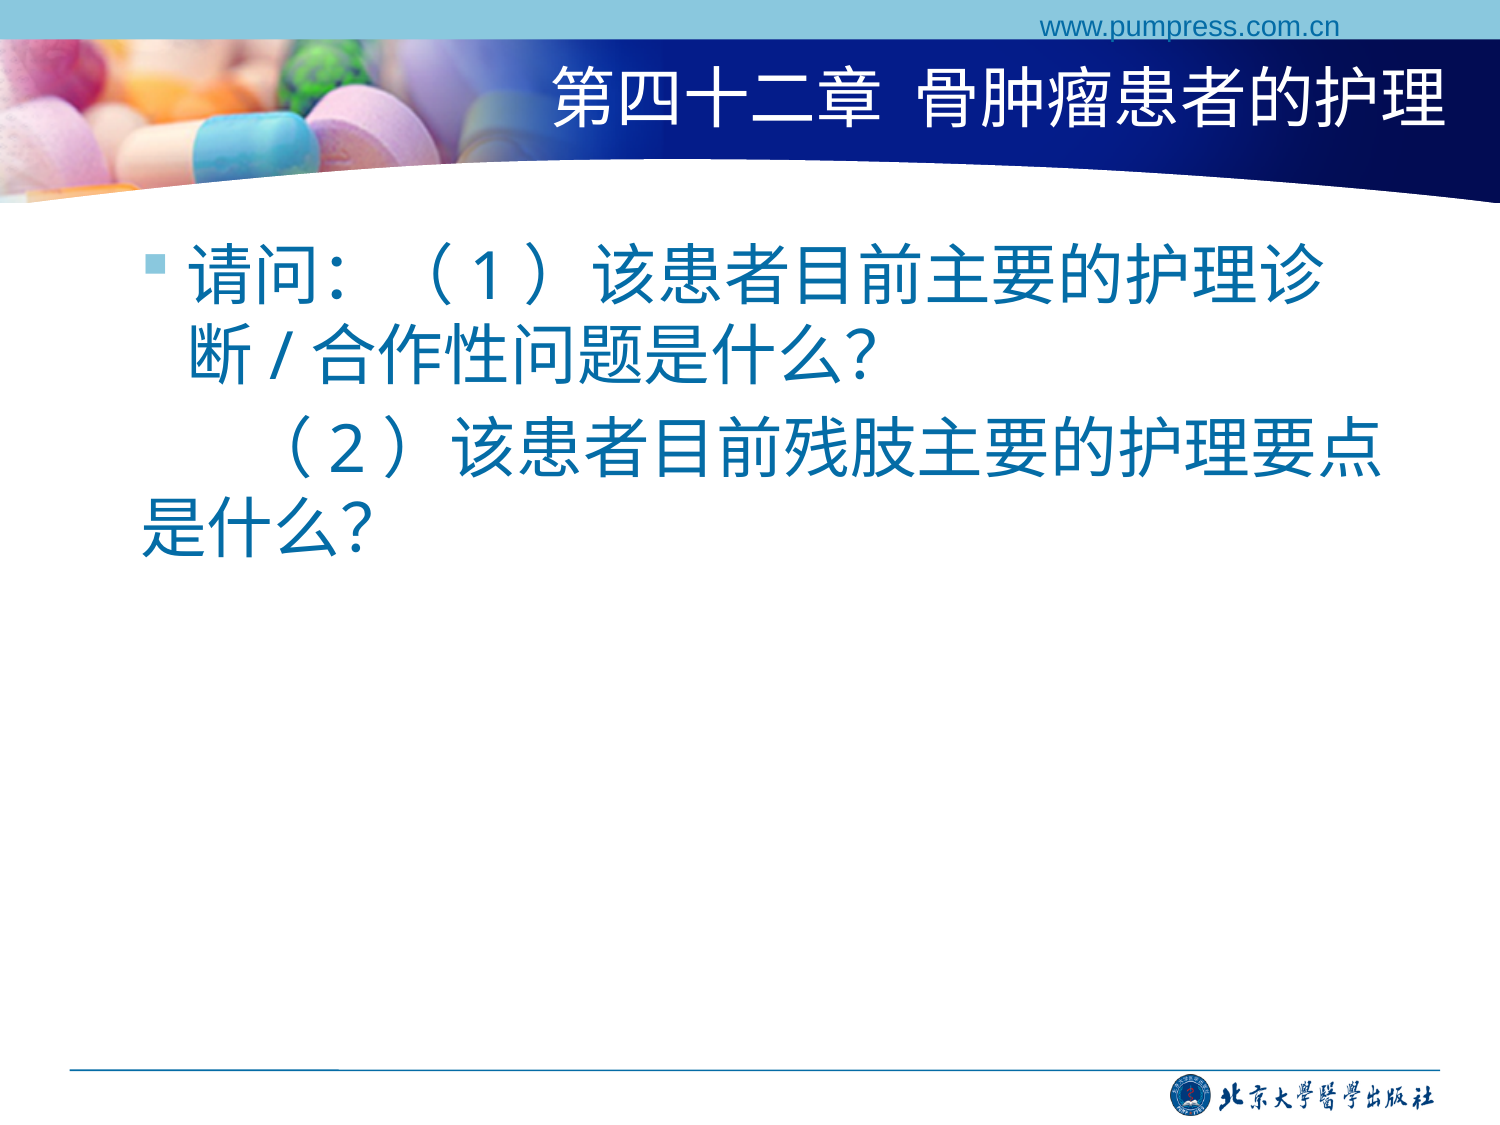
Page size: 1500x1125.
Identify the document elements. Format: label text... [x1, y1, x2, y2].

picture [0, 40, 1500, 203]
slide_number www.pumpress.com.cn [1025, 0, 1463, 38]
picture [1170, 1074, 1436, 1118]
title 第四十二章 骨肿瘤患者的护理 [137, 49, 1463, 143]
list 请问：（1）该患者目前主要的护理诊断/合作性问题是什么？ （2）该患者目前残肢主要的护理要点是什么？ [49, 224, 1463, 1026]
